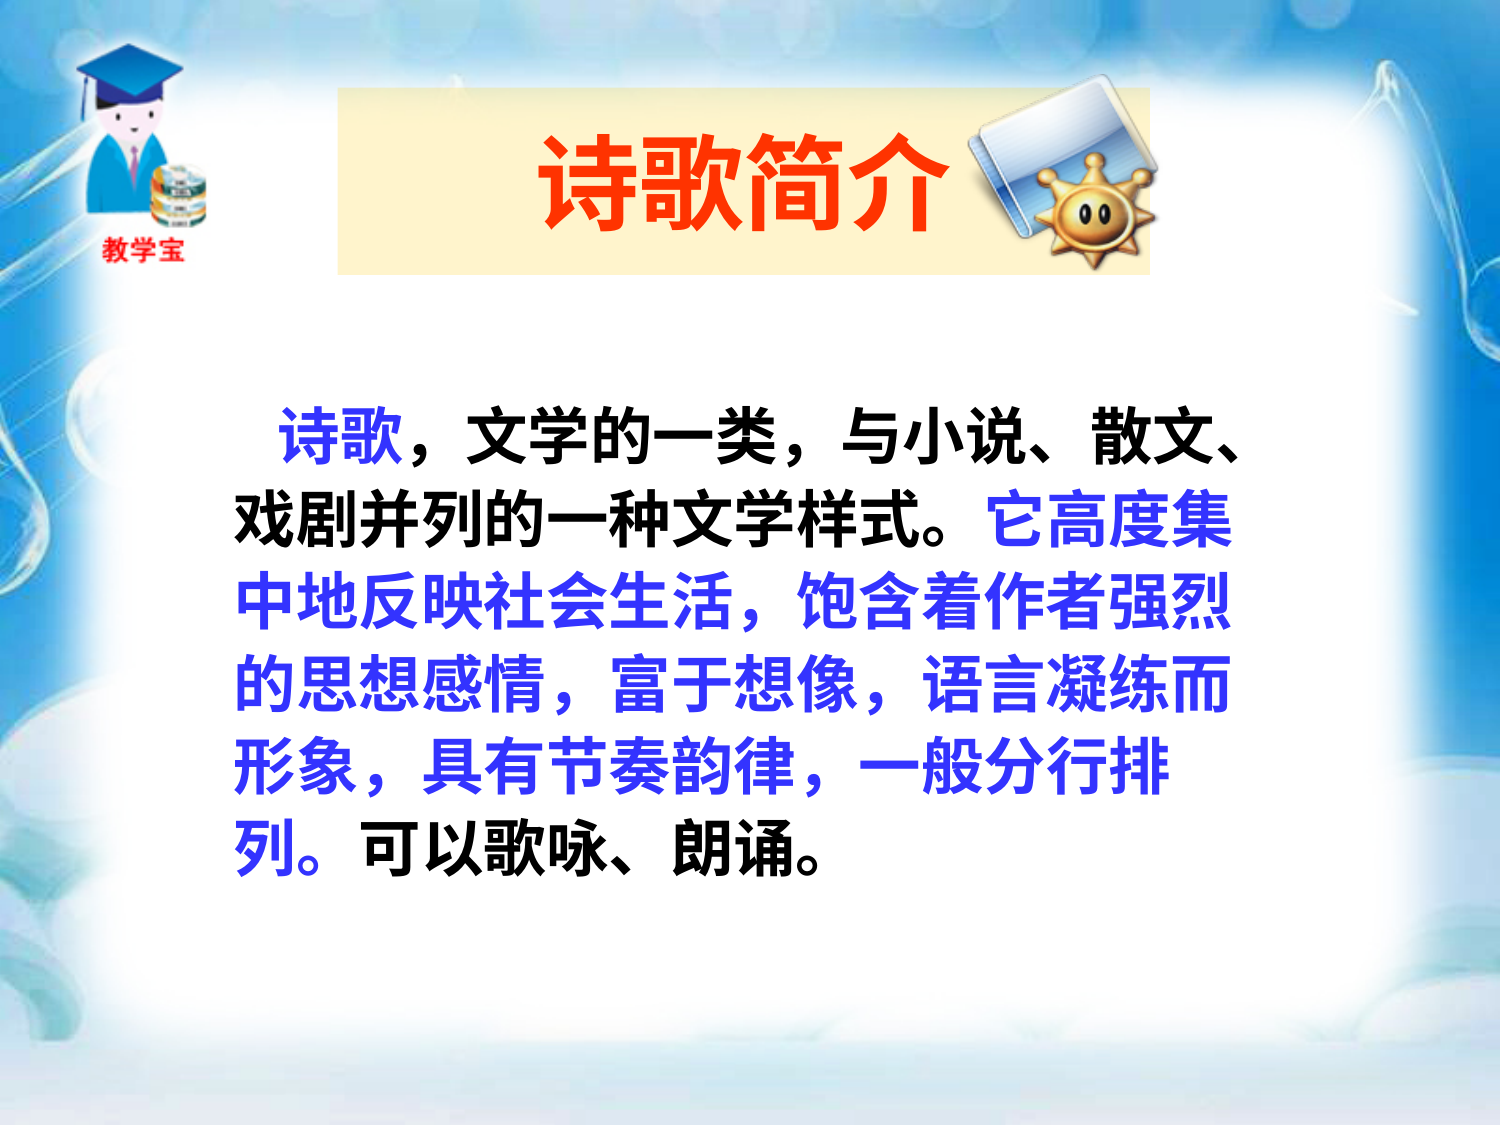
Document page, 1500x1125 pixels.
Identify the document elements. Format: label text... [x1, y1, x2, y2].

title 诗歌简介 [337, 87, 957, 275]
picture [0, 0, 1500, 1125]
list 诗歌，文学的一类，与小说、散文、戏剧并列的一种文学样式。它高度集中地反映社会生活，饱含着作者强烈的思想感情，富于想像，语言凝练而形象，具有节奏韵律，一般分行排列。可以歌咏、朗诵。 [162, 382, 1300, 1000]
